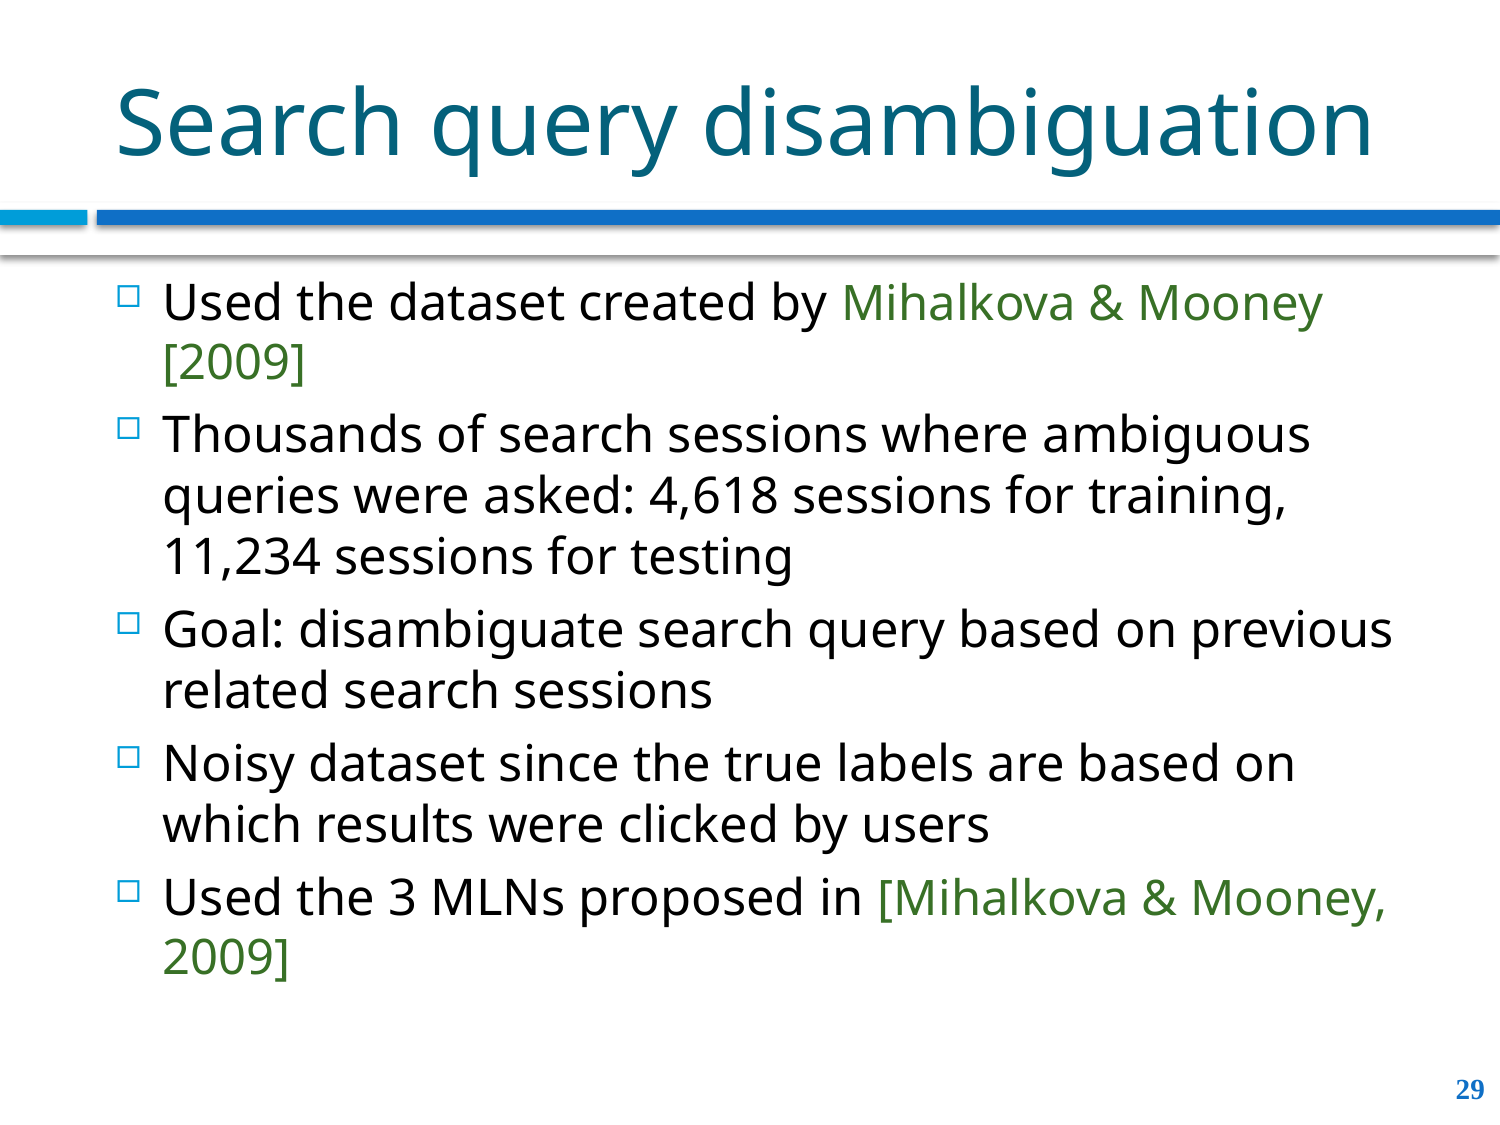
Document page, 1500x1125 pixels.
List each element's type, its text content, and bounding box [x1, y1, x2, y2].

list Used the dataset created by Mihalkova & Mooney [2009] Thousands of search sessions where ambiguous queries were asked: 4,618 sessions for training, 11,234 sessions for testing Goal: disambiguate search query based on previous related search sessions Noisy dataset since the true labels are based on which results were clicked by users Used the 3 MLNs proposed in [Mihalkova & Mooney, 2009] [100, 262, 1438, 1000]
slide_number 29 [1425, 1050, 1500, 1125]
title Search query disambiguation [100, 37, 1500, 200]
